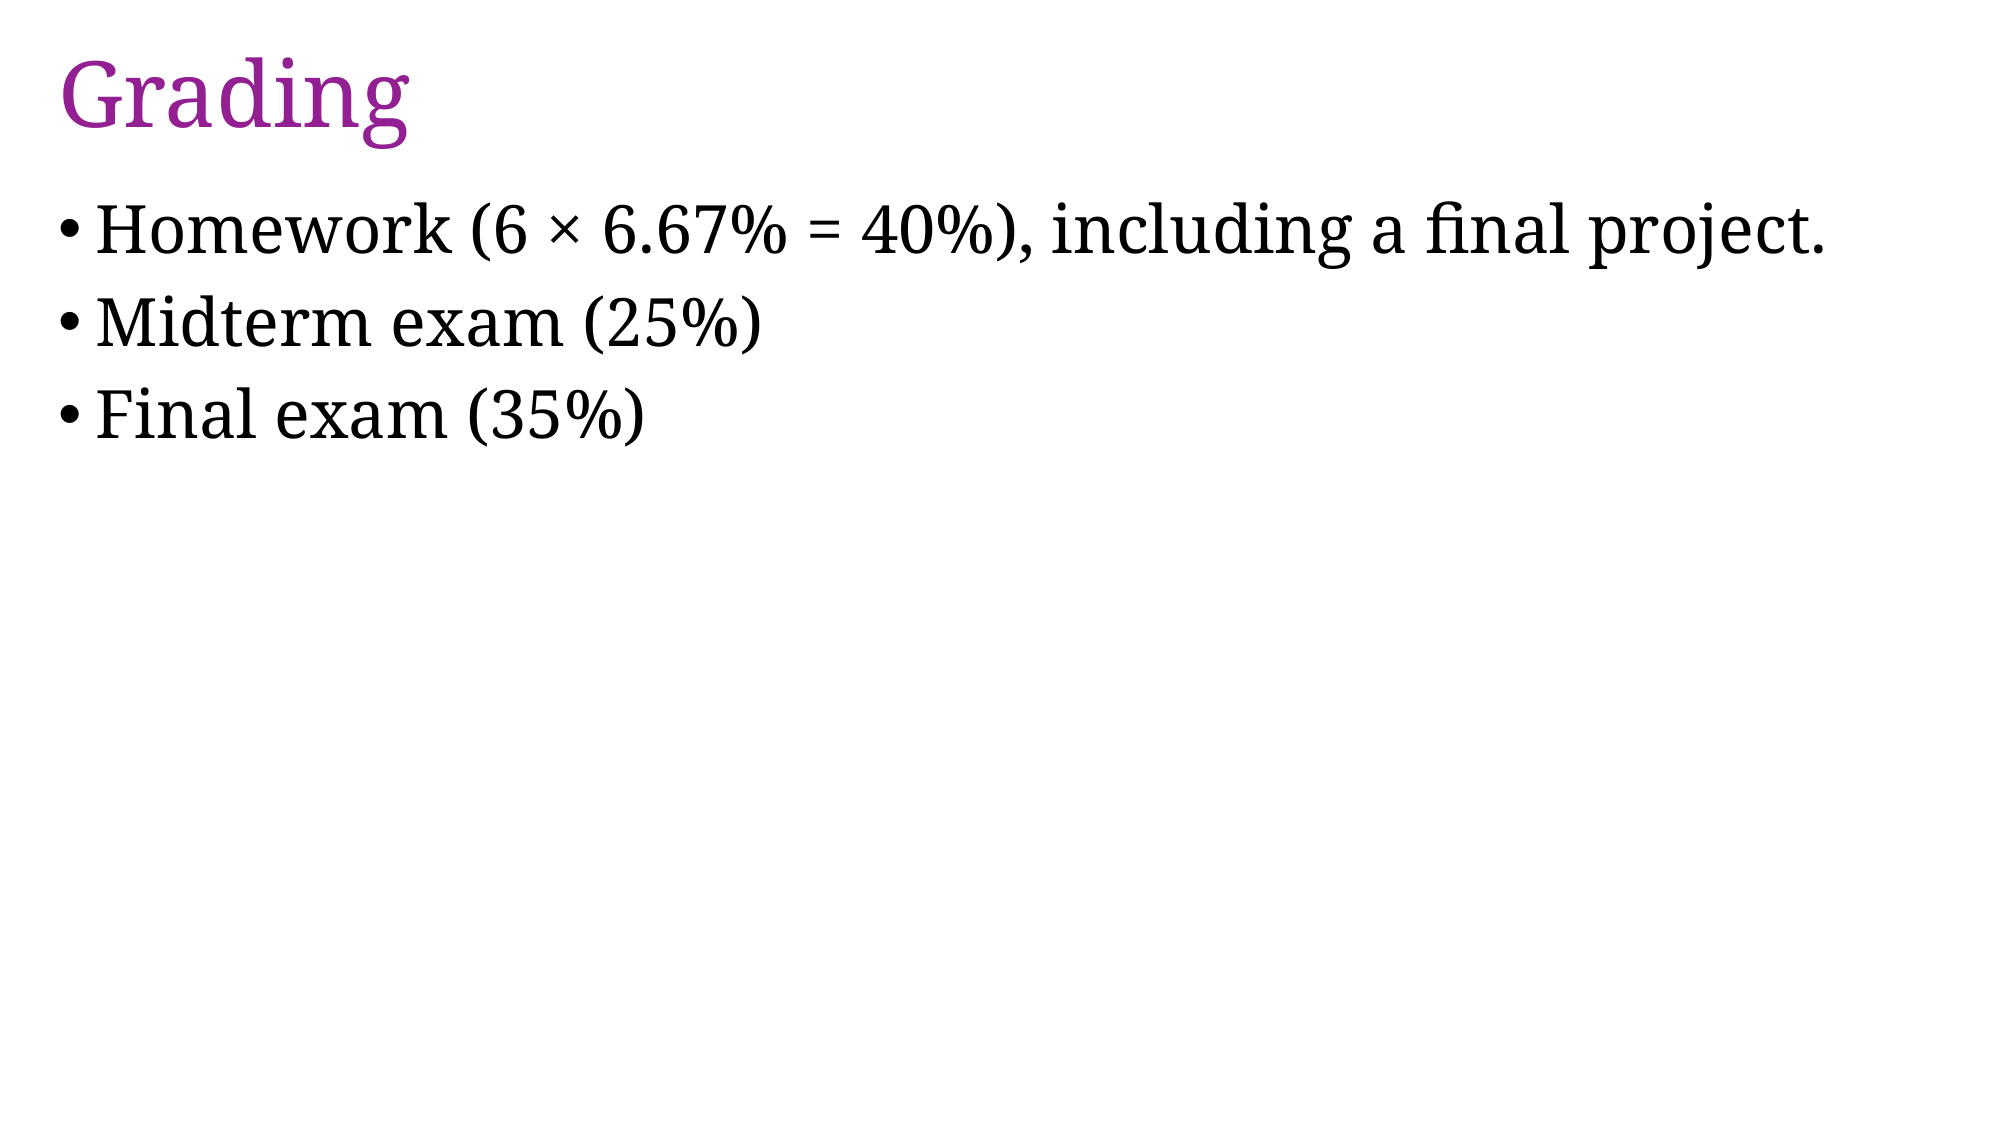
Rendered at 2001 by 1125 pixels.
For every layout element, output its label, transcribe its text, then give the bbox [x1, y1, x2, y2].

list Homework (6 × 6.67% = 40%), including a final project. Midterm exam (25%) Final exam (35%) [43, 188, 1953, 1106]
title Grading [43, 25, 1953, 171]
